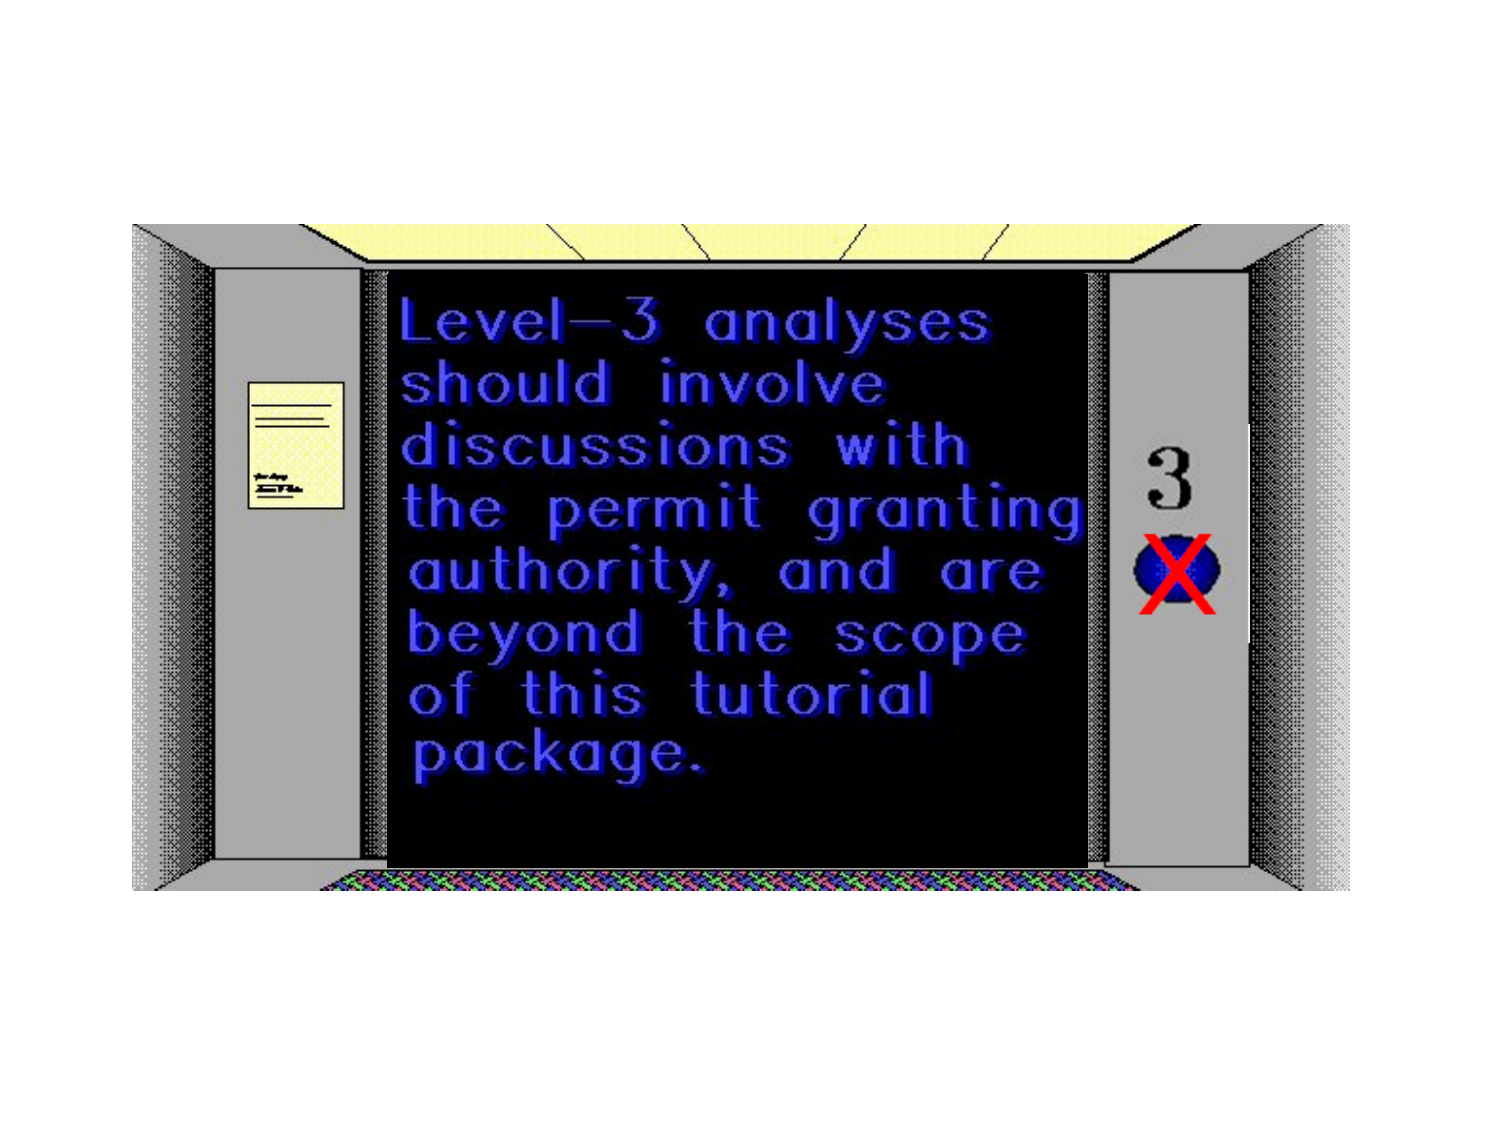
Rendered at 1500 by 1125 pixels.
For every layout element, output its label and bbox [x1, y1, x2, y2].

picture [132, 224, 1351, 891]
